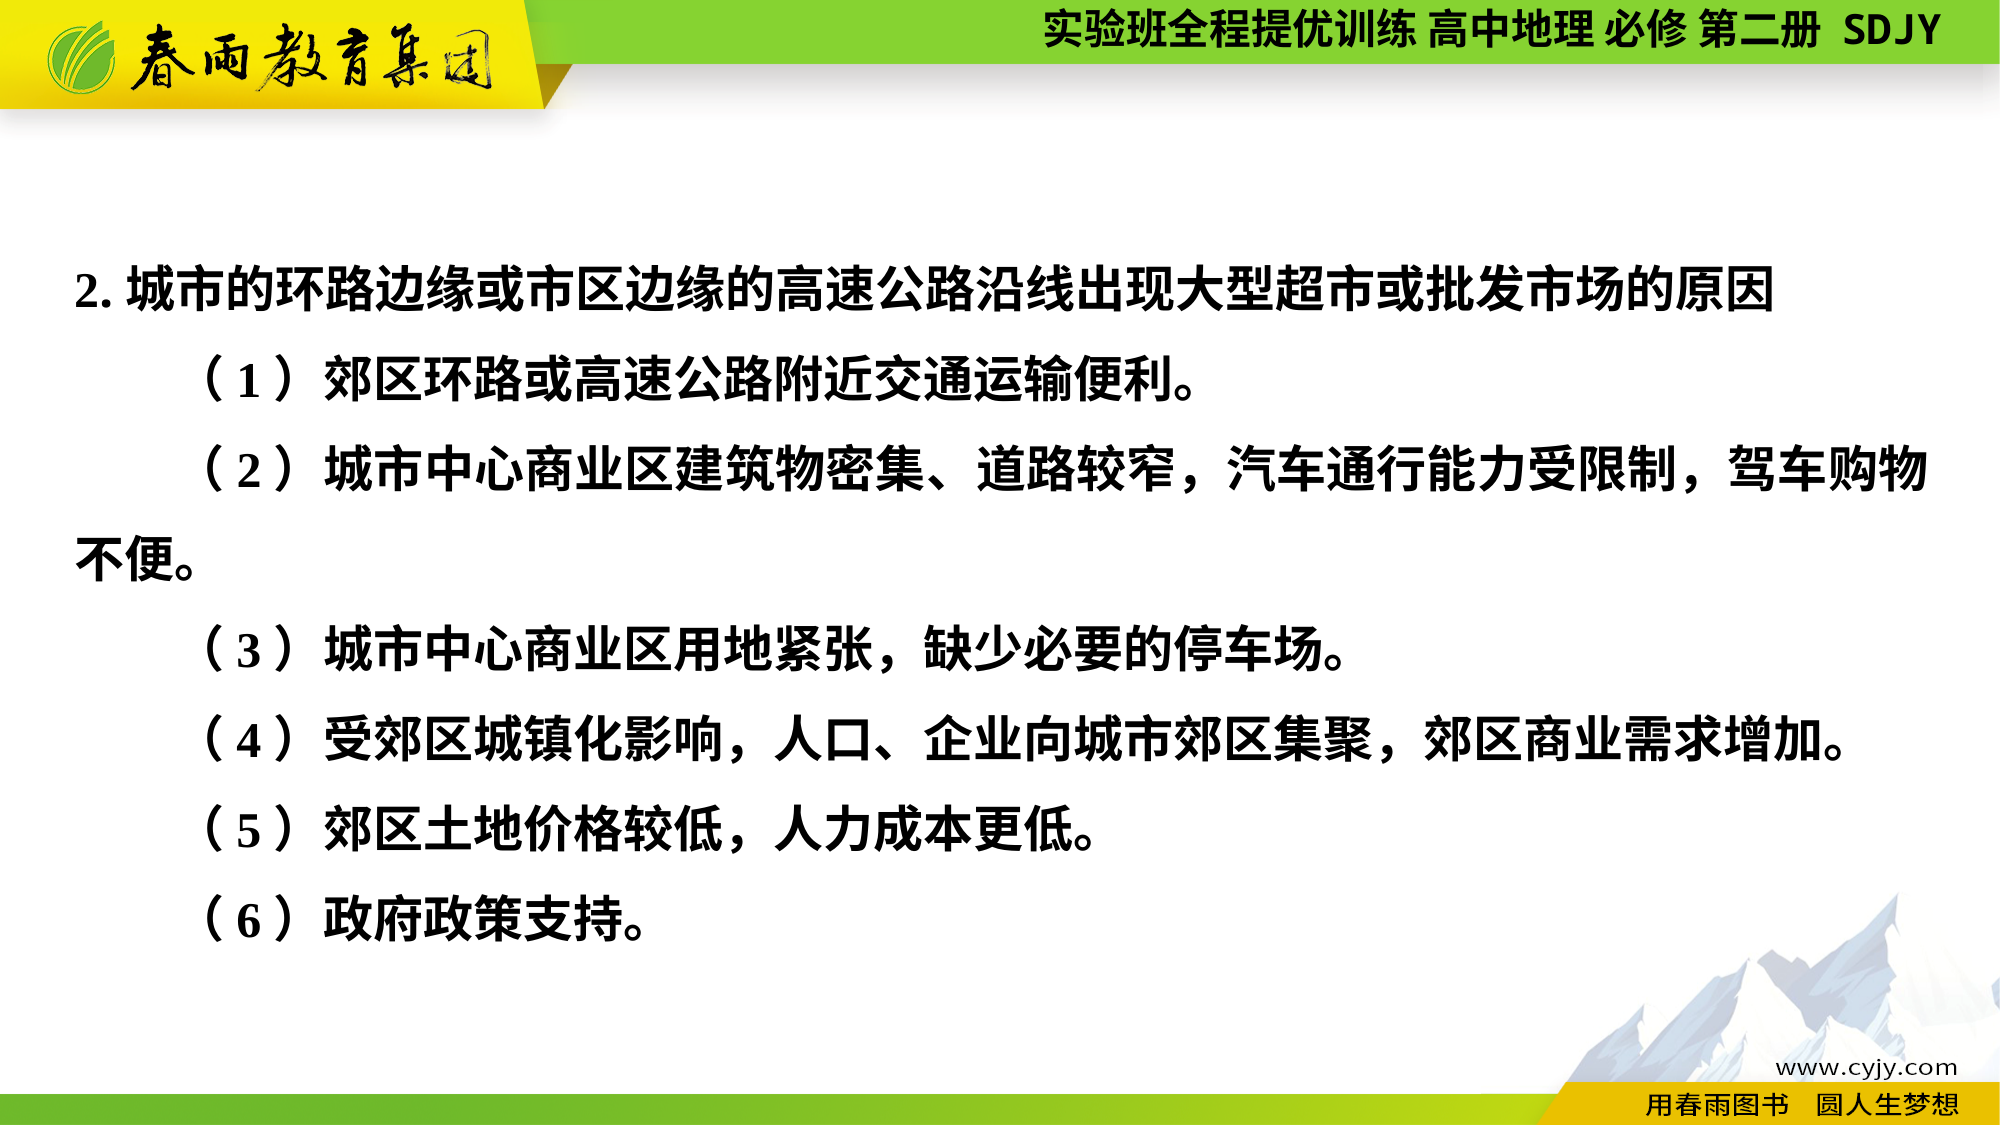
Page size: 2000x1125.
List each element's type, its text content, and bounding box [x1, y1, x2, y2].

list 2.城市的环路边缘或市区边缘的高速公路沿线出现大型超市或批发市场的原因 （1）郊区环路或高速公路附近交通运输便利。 （2）城市中心商业区建筑物密集、道路较窄，汽车通行能力受限制，驾车购物不便。 （3）城市中心商业区用地紧张，缺少必要的停车场。 （4）受郊区城镇化影响，人口、企业向城市郊区集聚，郊区商业需求增加。 （5）郊区土地价格较低，人力成本更低。 （6）政府政策支持。 [59, 219, 1944, 951]
picture [0, 0, 2000, 1125]
